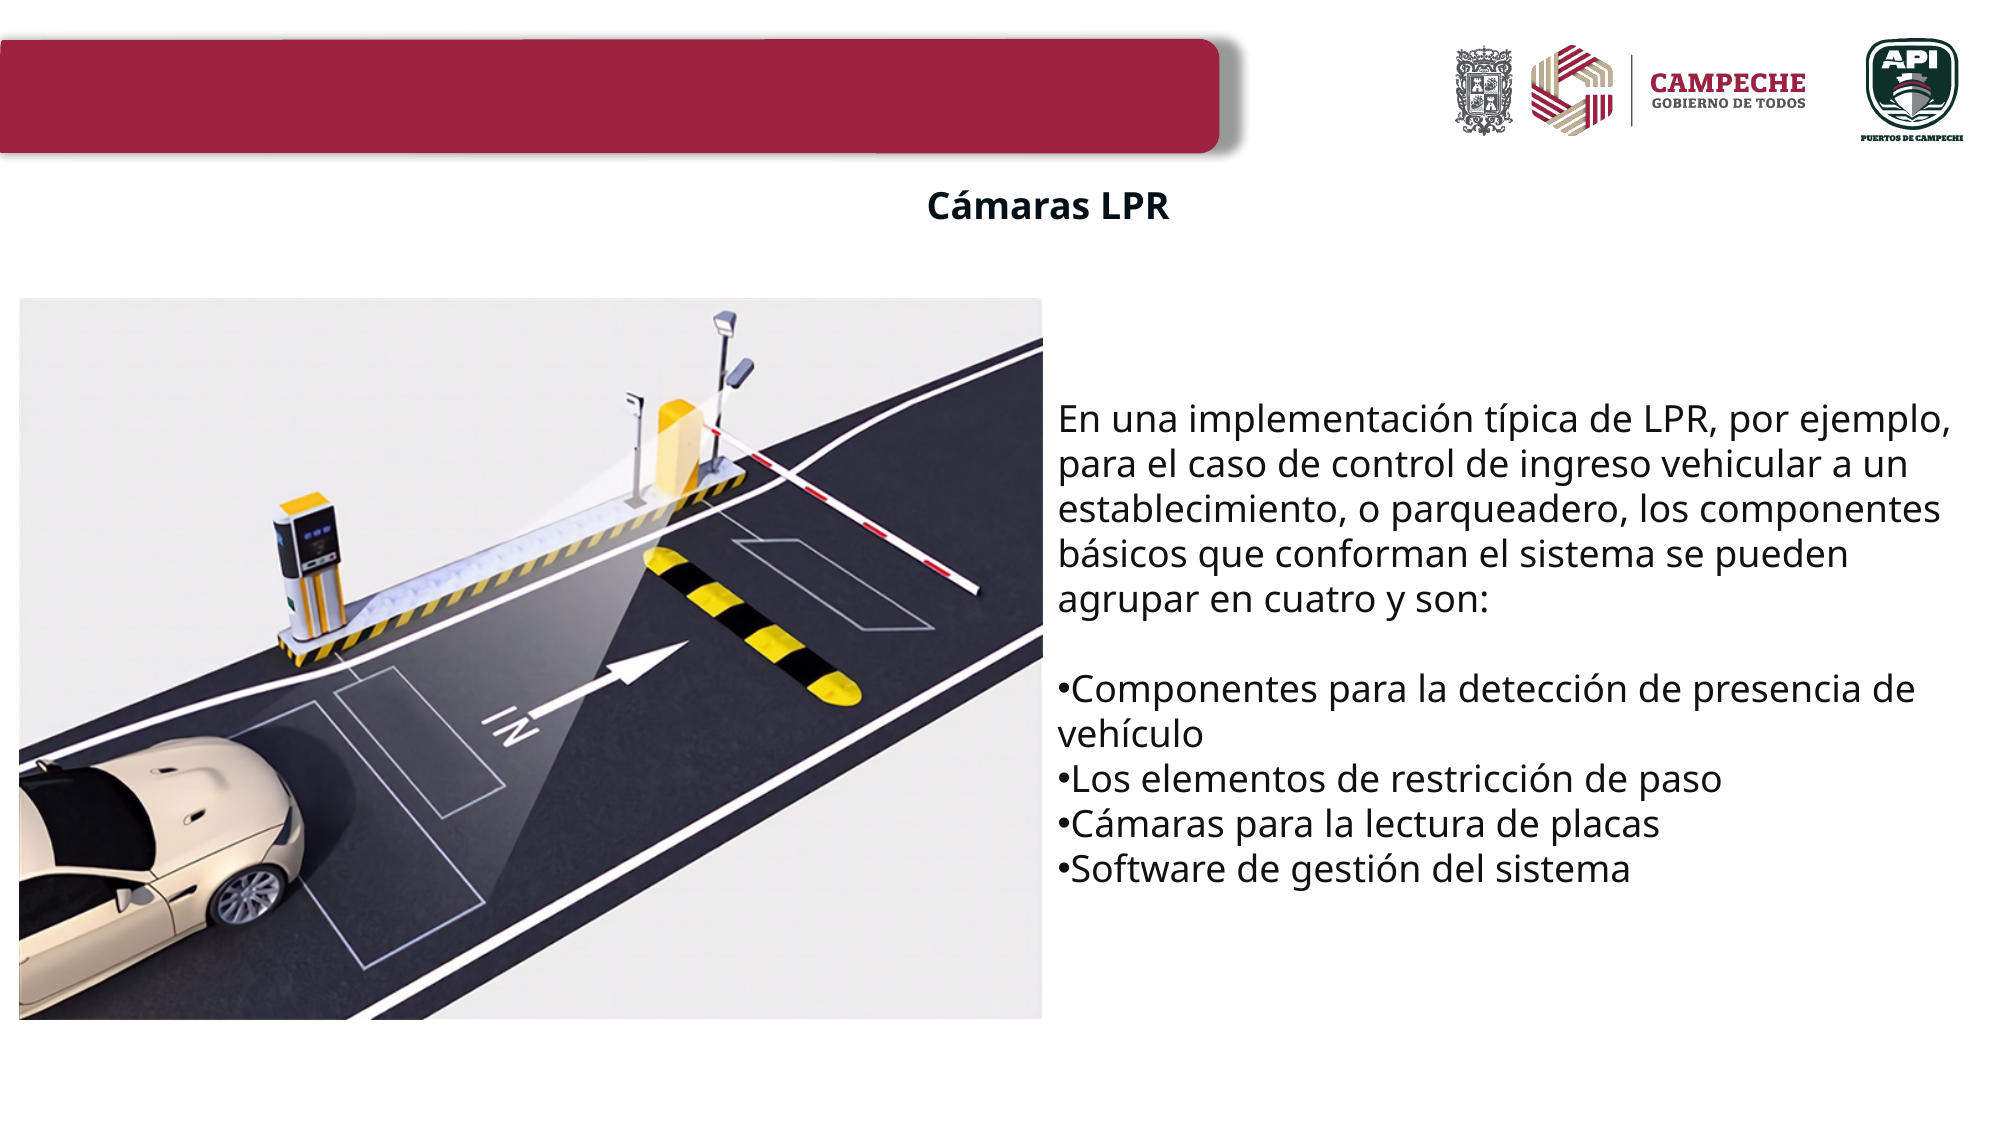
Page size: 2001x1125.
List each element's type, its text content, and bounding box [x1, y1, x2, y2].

text_box Cámaras LPR [911, 174, 1924, 235]
picture [18, 297, 1044, 1021]
text_box En una implementación típica de LPR, por ejemplo, para el caso de control de ingreso vehicular a un establecimiento, o parqueadero, los componentes básicos que conforman el sistema se pueden agrupar en cuatro y son: Componentes para la detección de presencia de vehículo Los elementos de restricción de paso Cámaras para la lectura de placas Software de gestión del sistema [1044, 387, 1981, 898]
picture [1861, 38, 1964, 141]
picture [1455, 45, 1805, 136]
